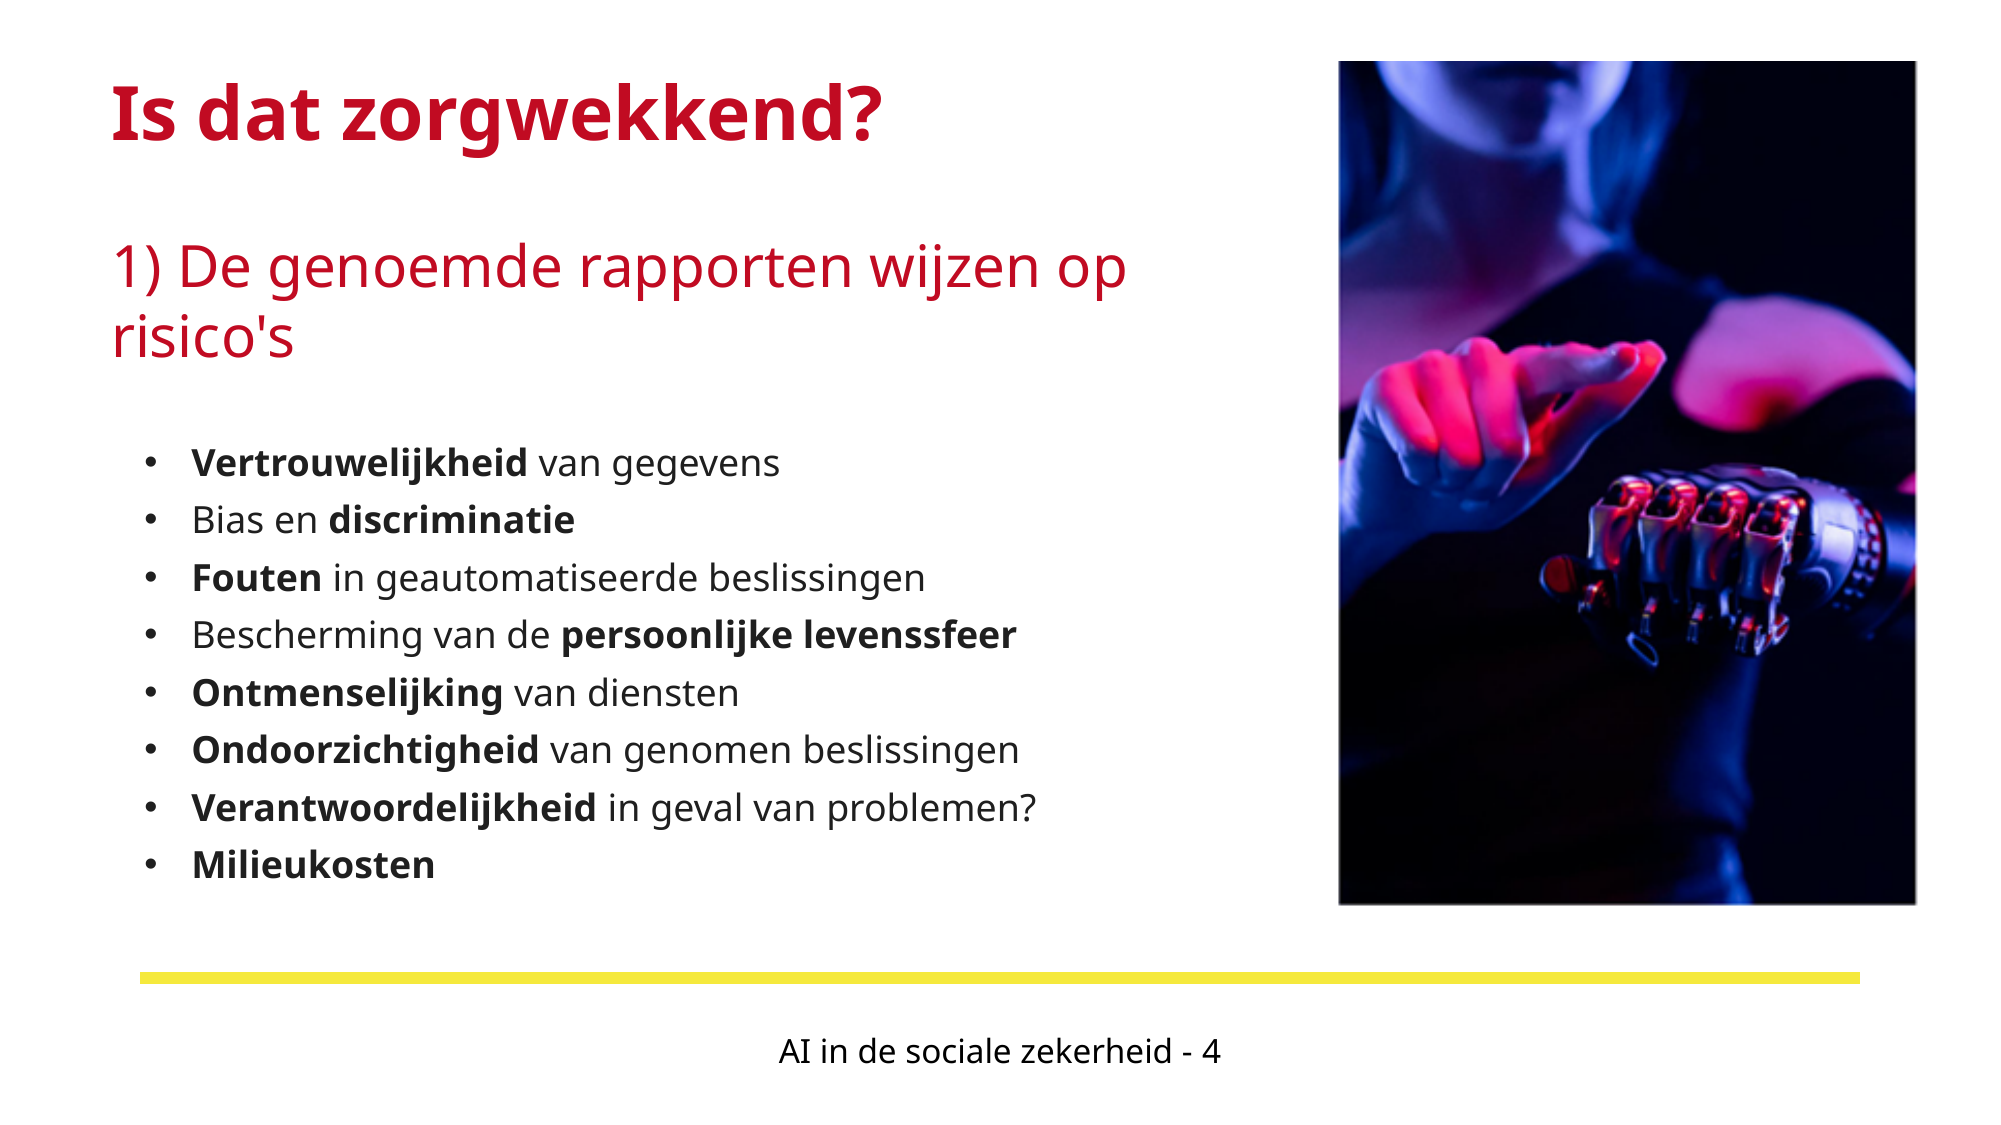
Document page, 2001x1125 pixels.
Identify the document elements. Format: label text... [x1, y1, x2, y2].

text_box [0, 0, 1337, 1125]
footer AI in de sociale zekerheid - 4 [662, 1042, 1338, 1103]
picture [1337, 61, 1924, 914]
text_box Vertrouwelijkheid van gegevens Bias en discriminatie Fouten in geautomatiseerde beslissingen Bescherming van de persoonlijke levenssfeer Ontmenselijking van diensten Ondoorzichtigheid van genomen beslissingen Verantwoordelijkheid in geval van problemen? Milieukosten [129, 341, 1056, 952]
text_box Is dat zorgwekkend? [96, 58, 1273, 163]
text_box 1) De genoemde rapporten wijzen op risico's [96, 222, 1261, 377]
